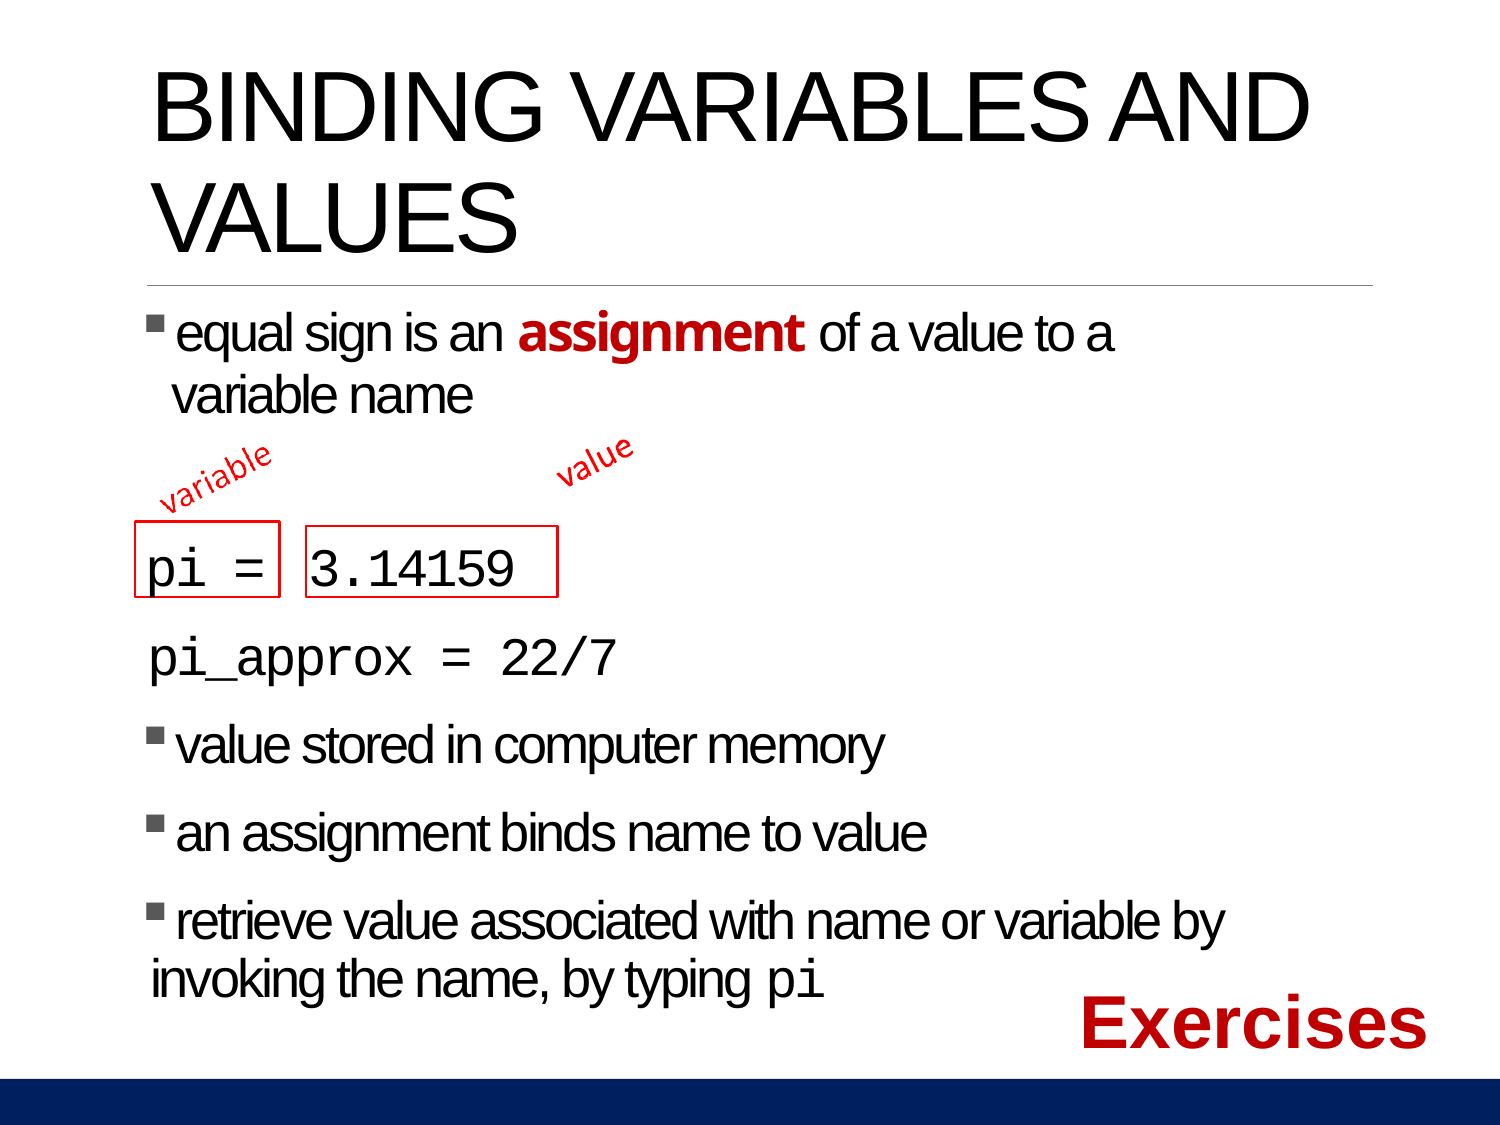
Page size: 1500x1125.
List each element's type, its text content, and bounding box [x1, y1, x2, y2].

text_box [556, 466, 573, 487]
text_box 3.14159 [305, 525, 558, 595]
text_box Exercises [1064, 966, 1500, 1071]
text_box pi = [135, 521, 280, 595]
text_box equal sign is an assignment of a value to a variable name [132, 298, 1287, 424]
text_box [159, 447, 272, 513]
text_box pi_approx = 22/7 value stored in computer memory an assignment binds name to value retrieve value associated with name or variable by invoking the name, by typing pi [132, 595, 1277, 1009]
text_box [585, 448, 600, 473]
text_box [615, 439, 634, 458]
title BINDING VARIABLES AND VALUES [147, 47, 1425, 273]
text_box [596, 446, 617, 468]
text_box [573, 461, 592, 480]
